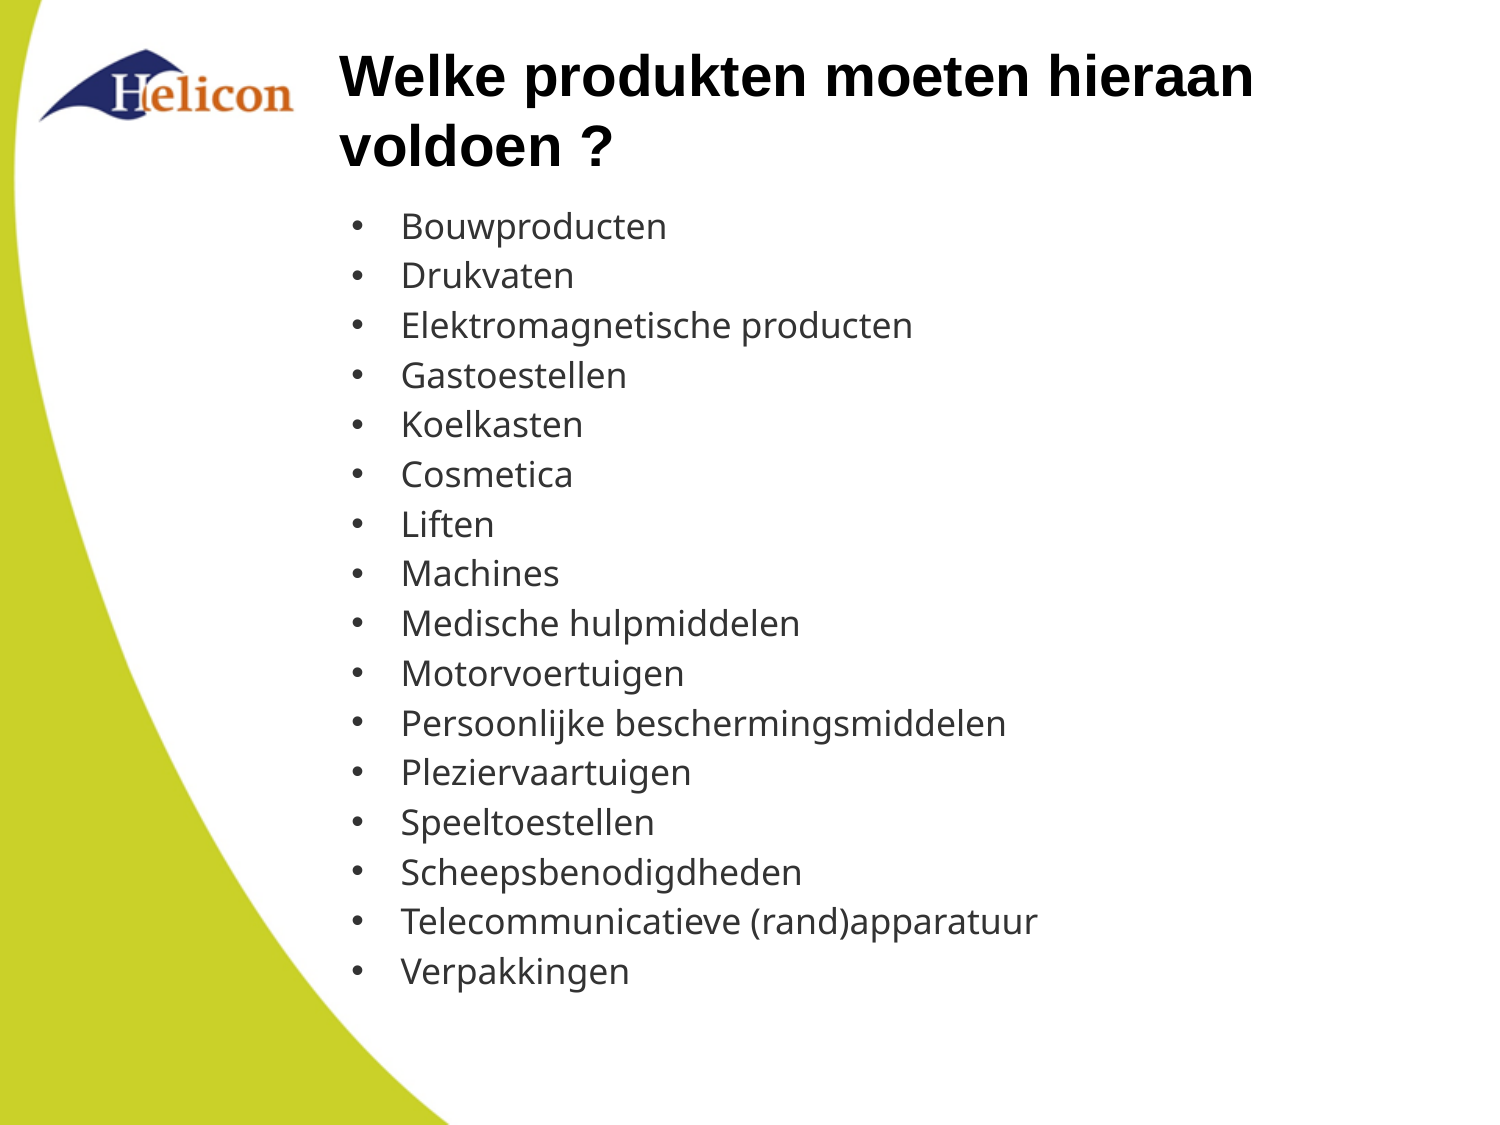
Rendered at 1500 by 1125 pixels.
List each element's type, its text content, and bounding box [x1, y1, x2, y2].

picture [0, 0, 1500, 1125]
title Welke produkten moeten hieraan voldoen ? [324, 54, 1415, 161]
list Bouwproducten Drukvaten Elektromagnetische producten Gastoestellen Koelkasten Cosmetica Liften Machines Medische hulpmiddelen Motorvoertuigen Persoonlijke beschermingsmiddelen Pleziervaartuigen Speeltoestellen Scheepsbenodigdheden Telecommunicatieve (rand)apparatuur Verpakkingen [336, 196, 1425, 1005]
